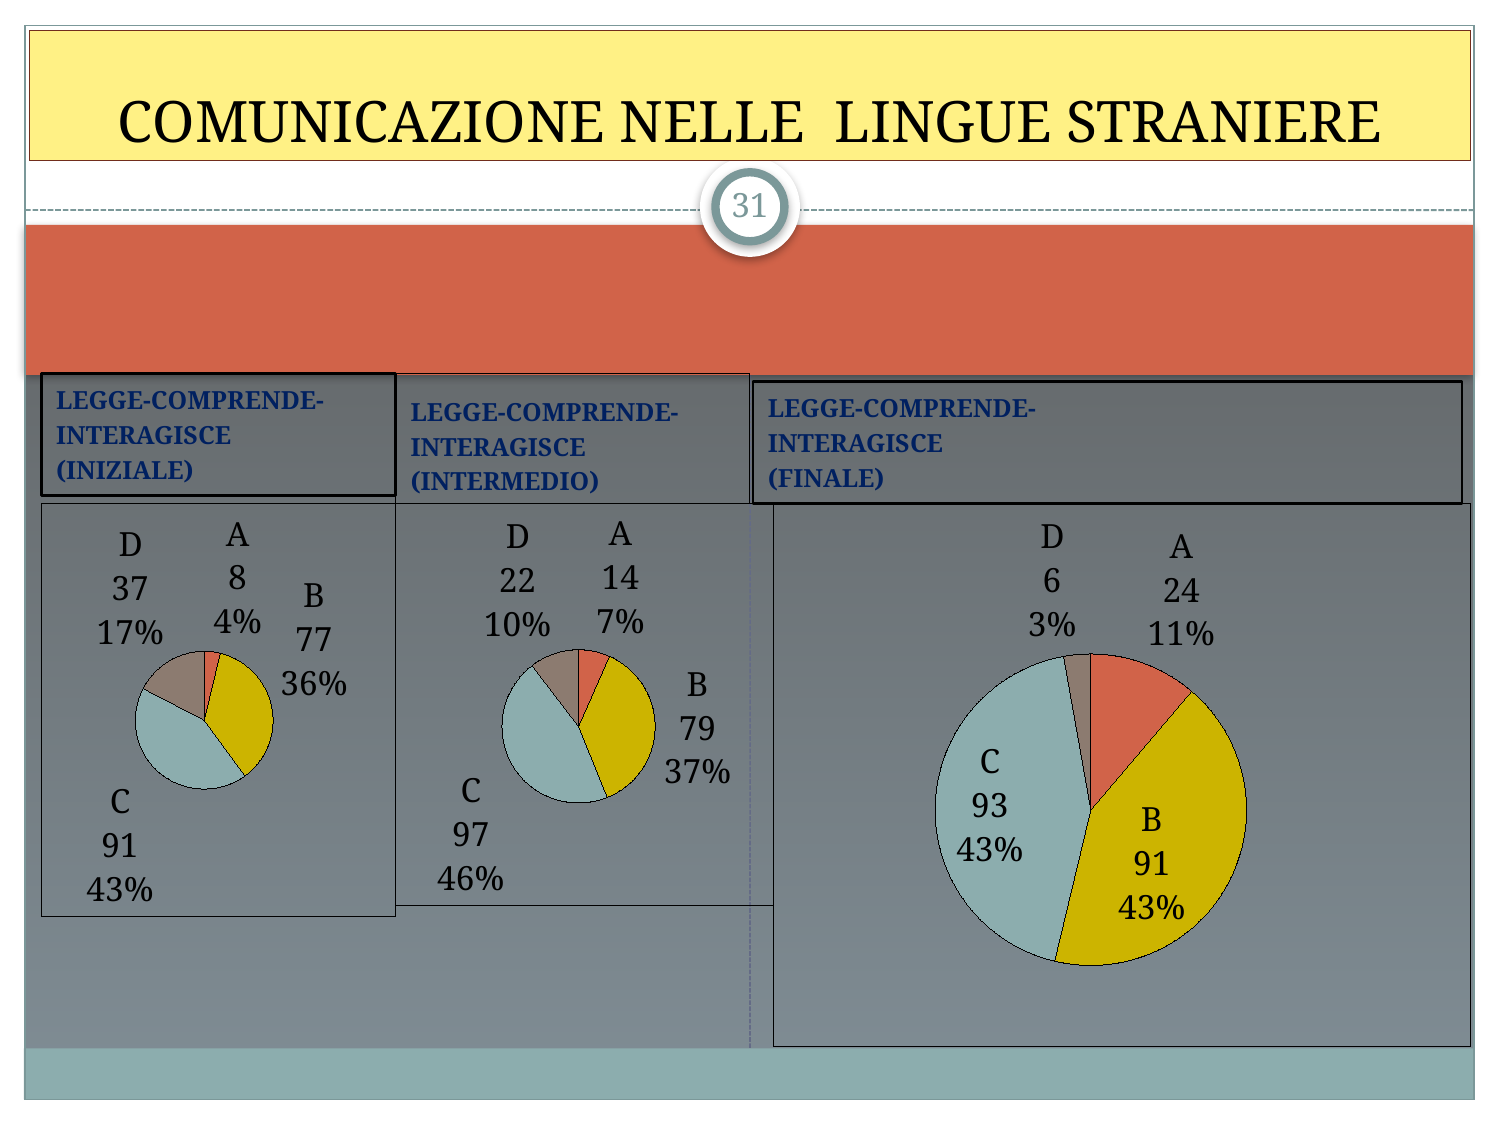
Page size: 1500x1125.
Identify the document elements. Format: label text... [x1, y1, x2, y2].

slide_number 31 [712, 171, 788, 244]
list LEGGE-COMPRENDE- INTERAGISCE (INIZIALE) [40, 372, 397, 497]
text_box LEGGE-COMPRENDE- INTERAGISCE (INTERMEDIO) [395, 373, 750, 501]
title COMUNICAZIONE NELLE LINGUE STRANIERE [29, 30, 1471, 161]
list LEGGE-COMPRENDE- INTERAGISCE (FINALE) [752, 380, 1463, 501]
chart [41, 503, 1471, 1048]
